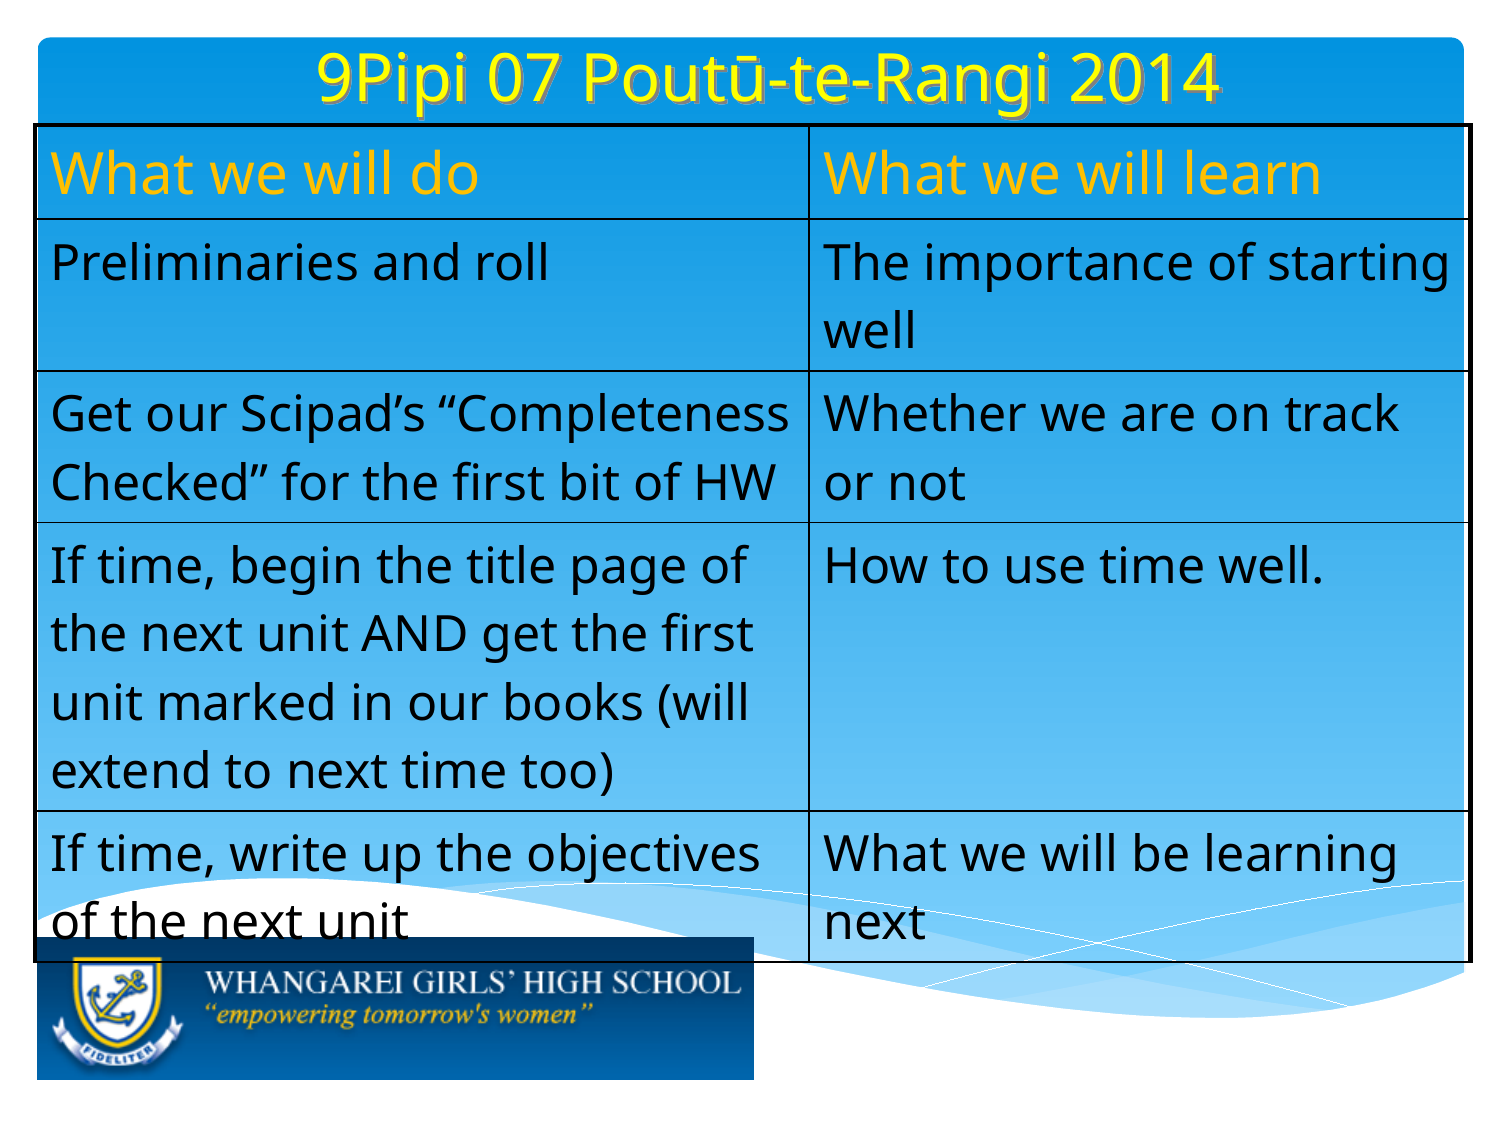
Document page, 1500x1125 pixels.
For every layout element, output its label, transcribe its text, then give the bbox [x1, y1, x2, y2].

table_cell If time, write up the objectives of the next unit [37, 812, 808, 961]
table_cell How to use time well. [810, 523, 1468, 810]
table_cell Get our Scipad’s “Completeness Checked” for the first bit of HW [37, 372, 808, 522]
table_cell If time, begin the title page of the next unit AND get the first unit marked in our books (will extend to next time too) [37, 523, 808, 810]
table_cell Preliminaries and roll [37, 220, 808, 370]
table_cell What we will be learning next [810, 812, 1468, 961]
table_cell The importance of starting well [810, 220, 1468, 370]
text_box 9Pipi 07 Poutū-te-Rangi 2014 [162, 24, 1375, 123]
table_header What we will do [37, 127, 808, 218]
picture [37, 937, 754, 1080]
table_header What we will learn [810, 127, 1468, 218]
table_cell Whether we are on track or not [810, 372, 1468, 522]
